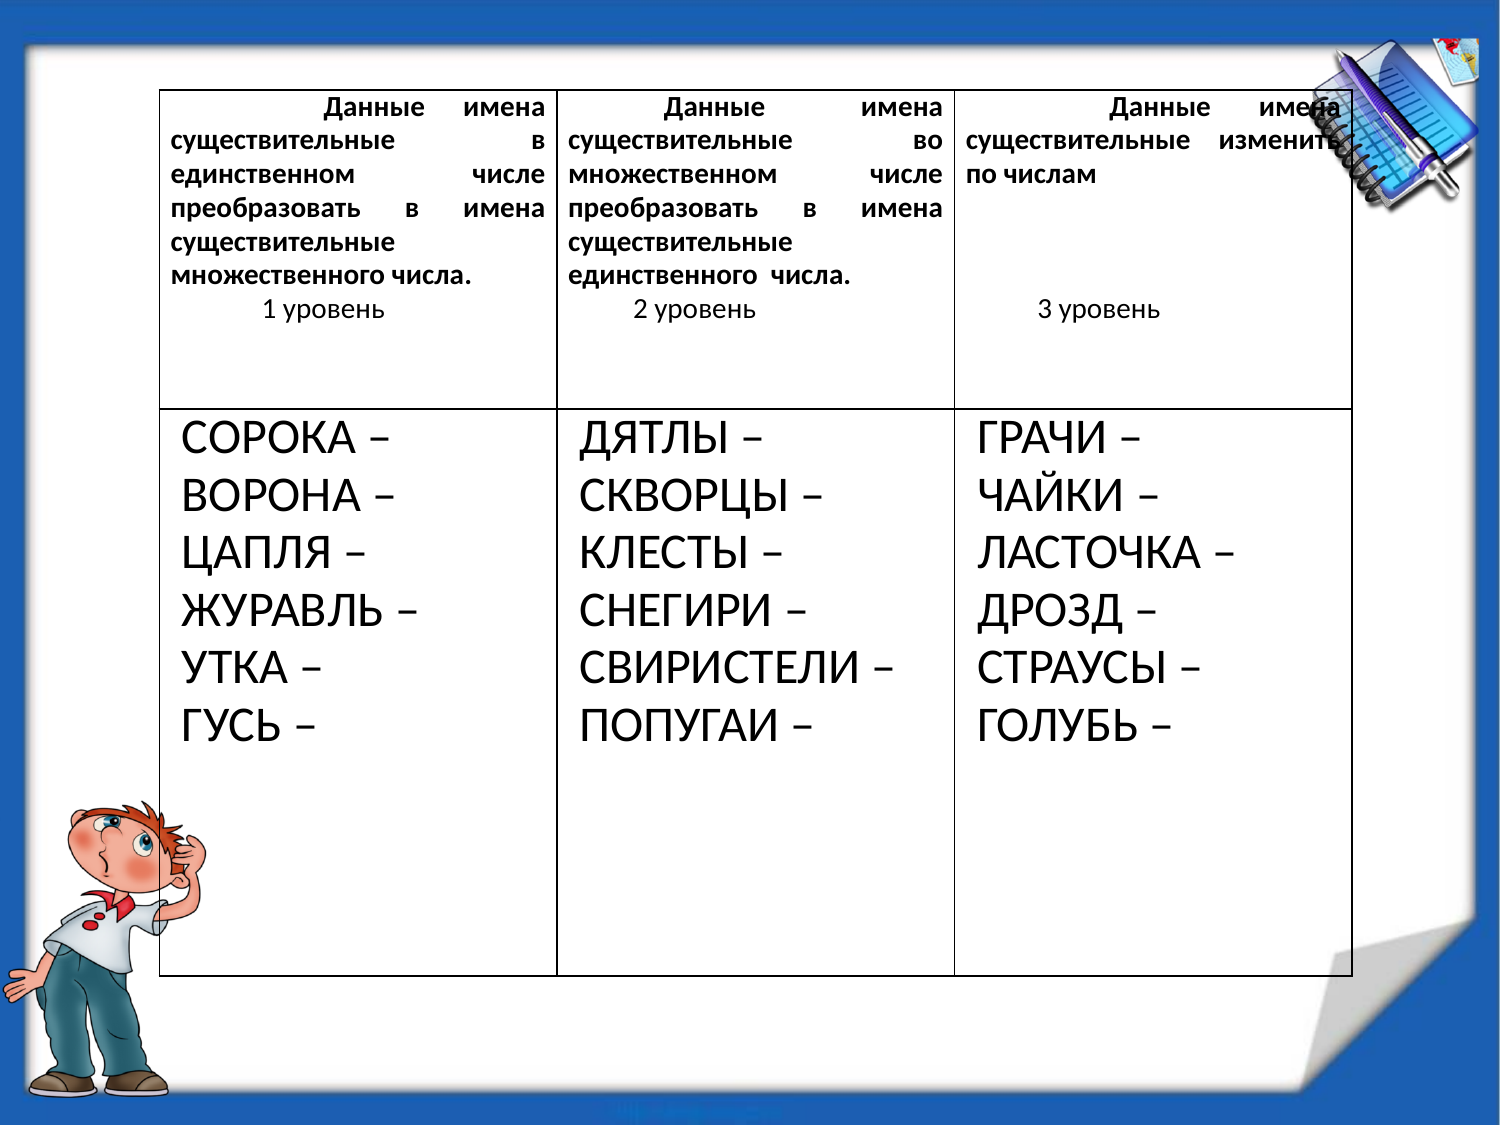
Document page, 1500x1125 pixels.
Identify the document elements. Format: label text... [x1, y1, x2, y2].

table_cell ГРАЧИ – ЧАЙКИ – ЛАСТОЧКА – ДРОЗД – СТРАУСЫ – ГОЛУБЬ – [955, 410, 1351, 975]
table_cell ДЯТЛЫ – СКВОРЦЫ – КЛЕСТЫ – СНЕГИРИ – СВИРИСТЕЛИ – ПОПУГАИ – [558, 410, 954, 975]
title [159, 66, 1435, 102]
table_header Данные имена существительные в единственном числе преобразовать в имена существительные множественного числа. 1 уровень [160, 91, 556, 408]
picture [0, 0, 1500, 1125]
table_cell СОРОКА – ВОРОНА – ЦАПЛЯ – ЖУРАВЛЬ – УТКА – ГУСЬ – [160, 410, 556, 975]
table_header Данные имена существительные изменить по числам 3 уровень [955, 91, 1351, 408]
table_header Данные имена существительные во множественном числе преобразовать в имена существительные единственного числа. 2 уровень [558, 91, 954, 408]
